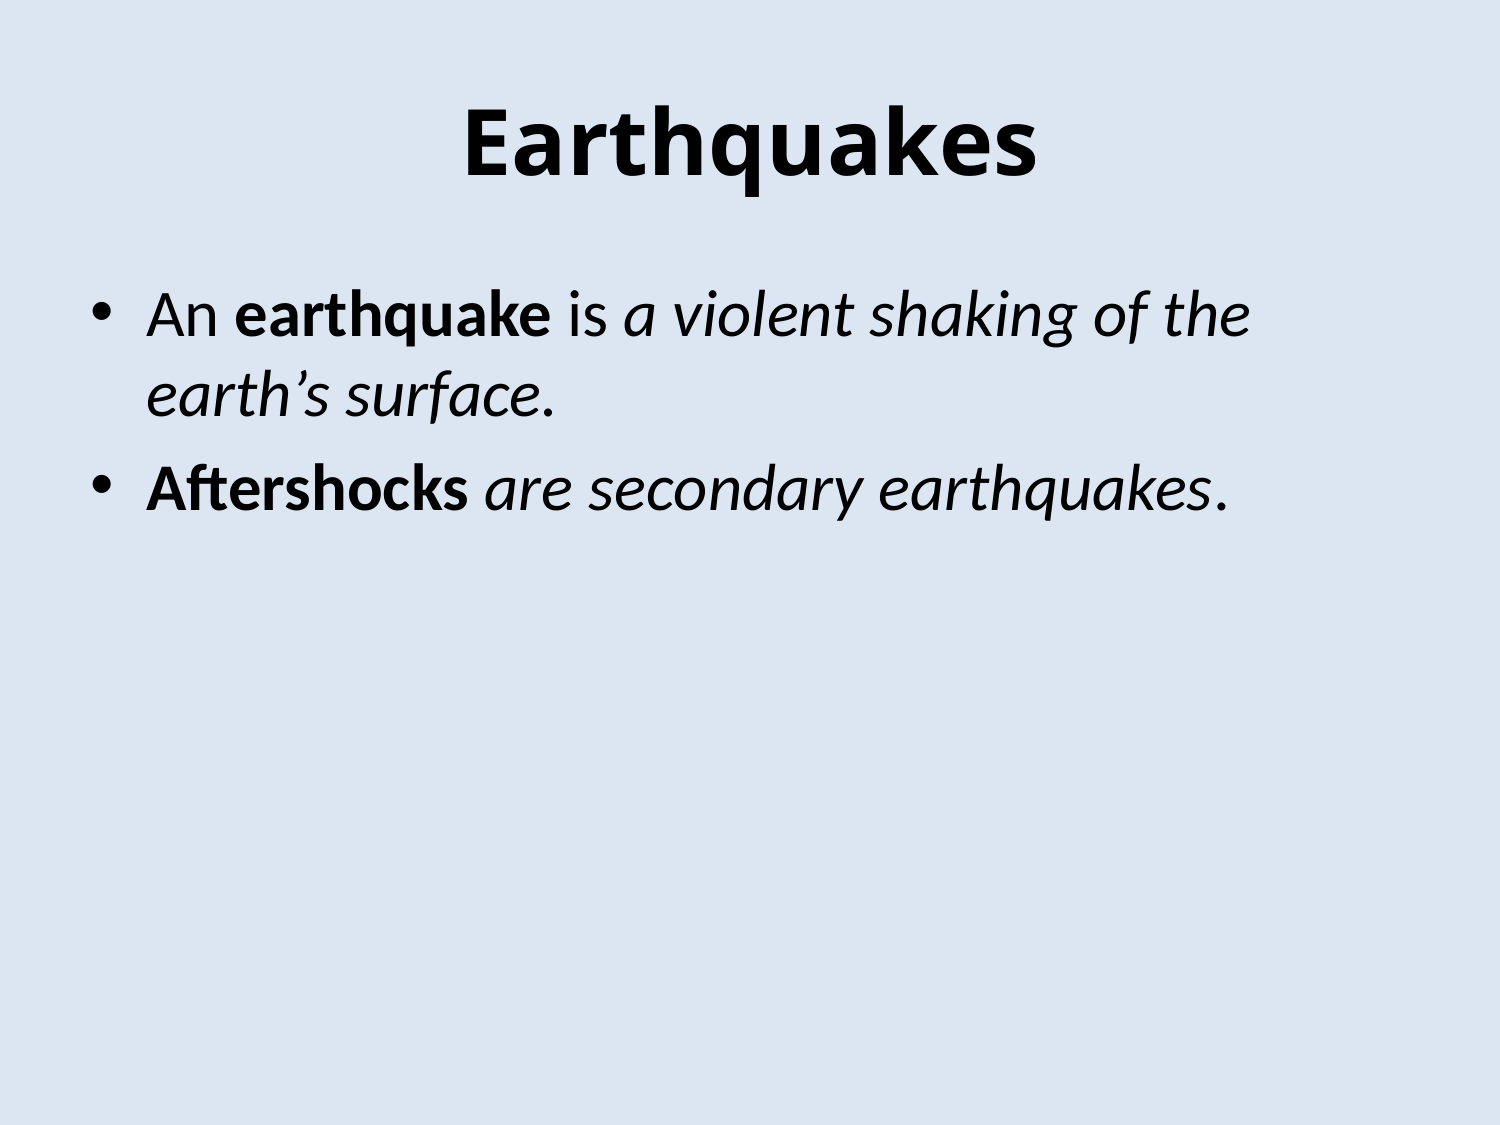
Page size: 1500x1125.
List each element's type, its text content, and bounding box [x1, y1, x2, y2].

list An earthquake is a violent shaking of the earth’s surface. Aftershocks are secondary earthquakes. [75, 262, 1425, 1005]
title Earthquakes [75, 45, 1425, 233]
